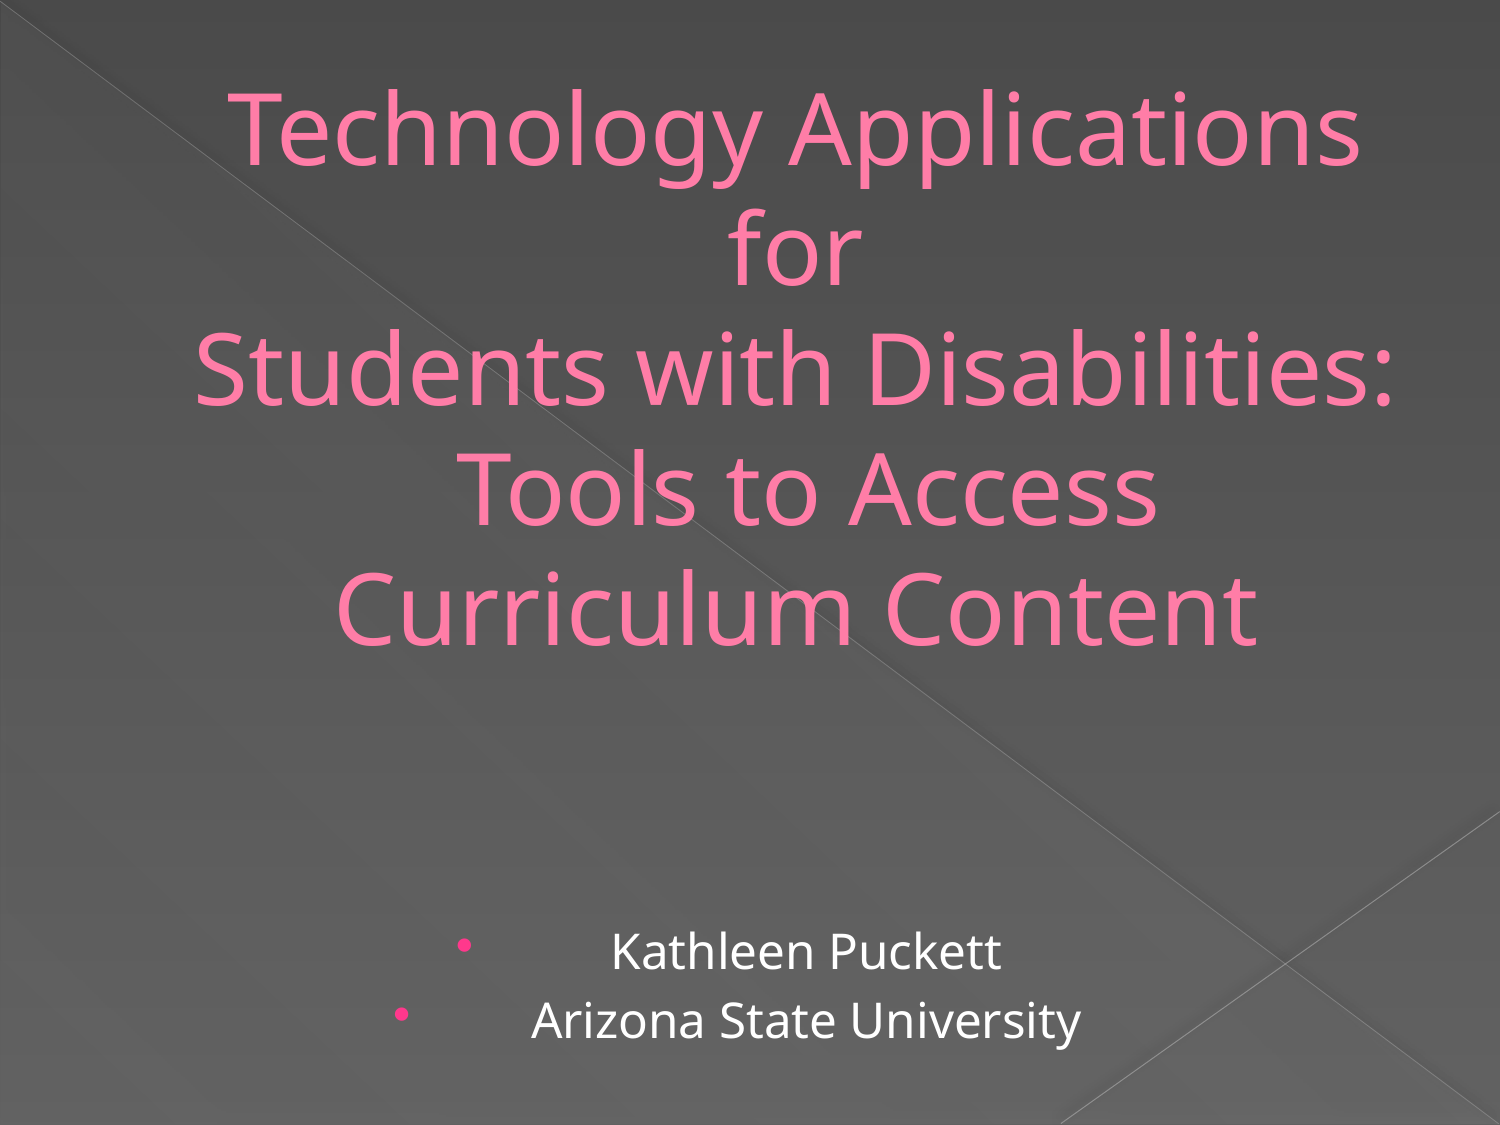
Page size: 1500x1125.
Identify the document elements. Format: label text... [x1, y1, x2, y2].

list Kathleen Puckett Arizona State University [125, 774, 1425, 1059]
title Technology Applications for Students with Disabilities: Tools to Access Curriculum Content [87, 43, 1425, 688]
